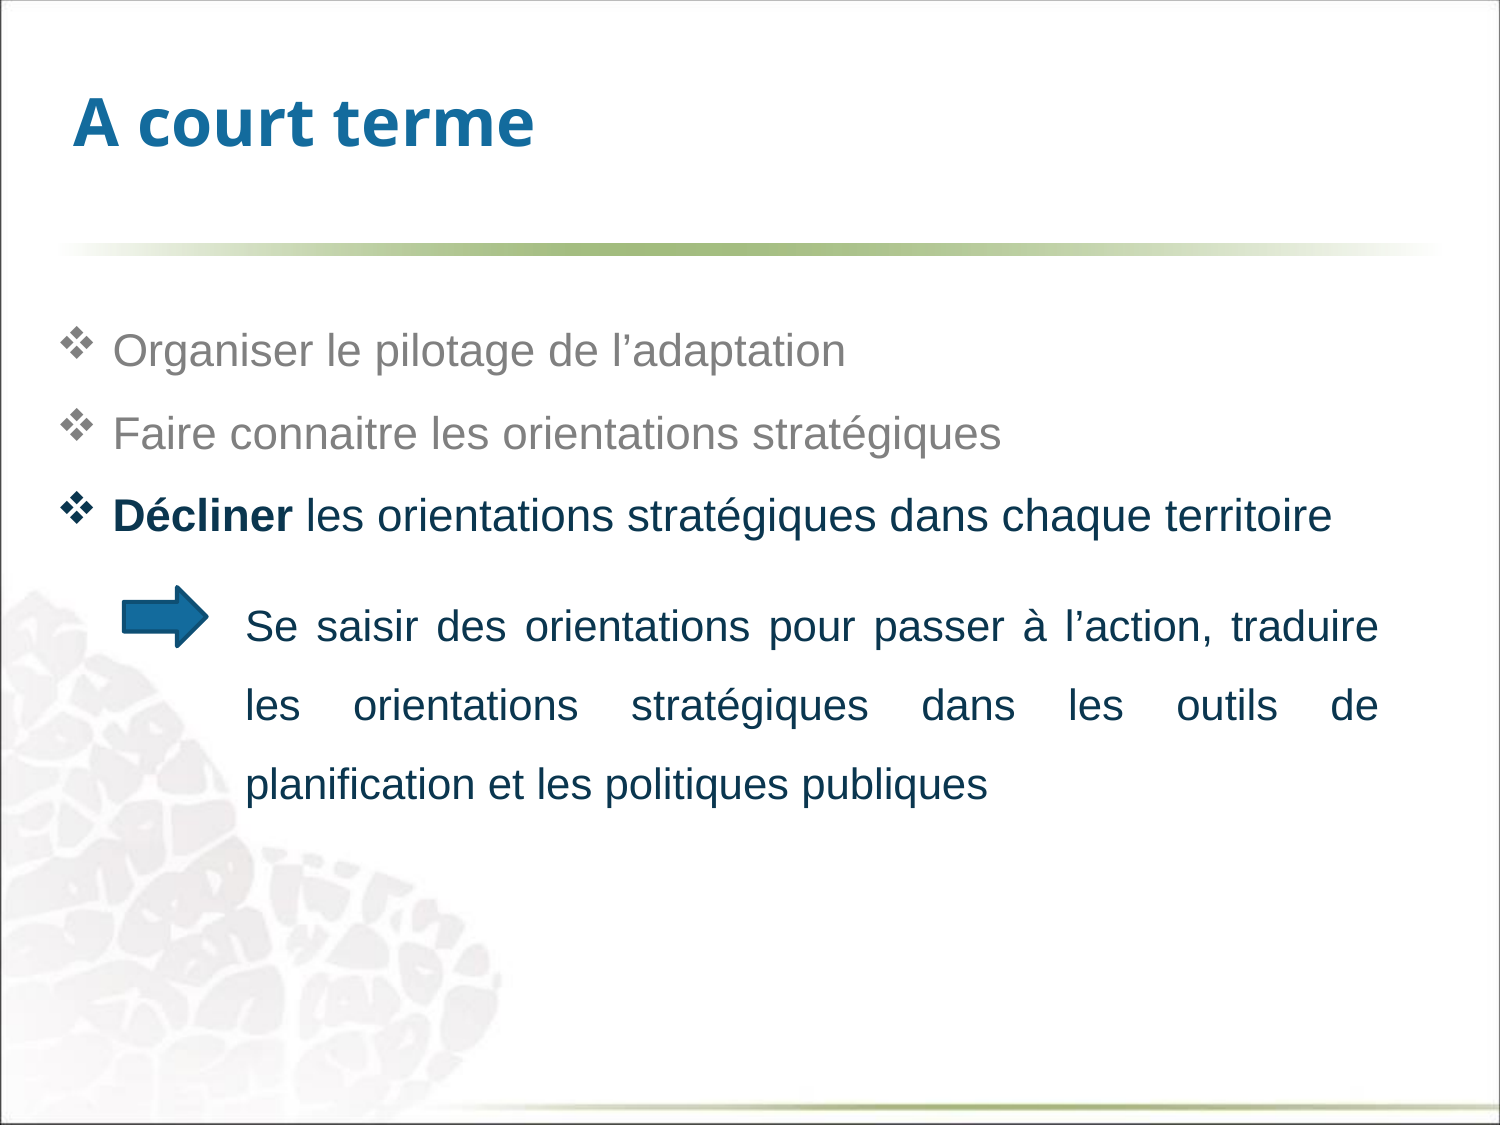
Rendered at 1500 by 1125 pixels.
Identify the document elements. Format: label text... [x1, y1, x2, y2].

text_box [121, 585, 209, 649]
title A court terme [59, 78, 1500, 161]
text_box Organiser le pilotage de l’adaptation Faire connaitre les orientations stratégiques Décliner les orientations stratégiques dans chaque territoire [41, 286, 1436, 549]
text_box Se saisir des orientations pour passer à l’action, traduire les orientations stratégiques dans les outils de planification et les politiques publiques [230, 564, 1395, 816]
picture [0, 0, 1500, 1125]
